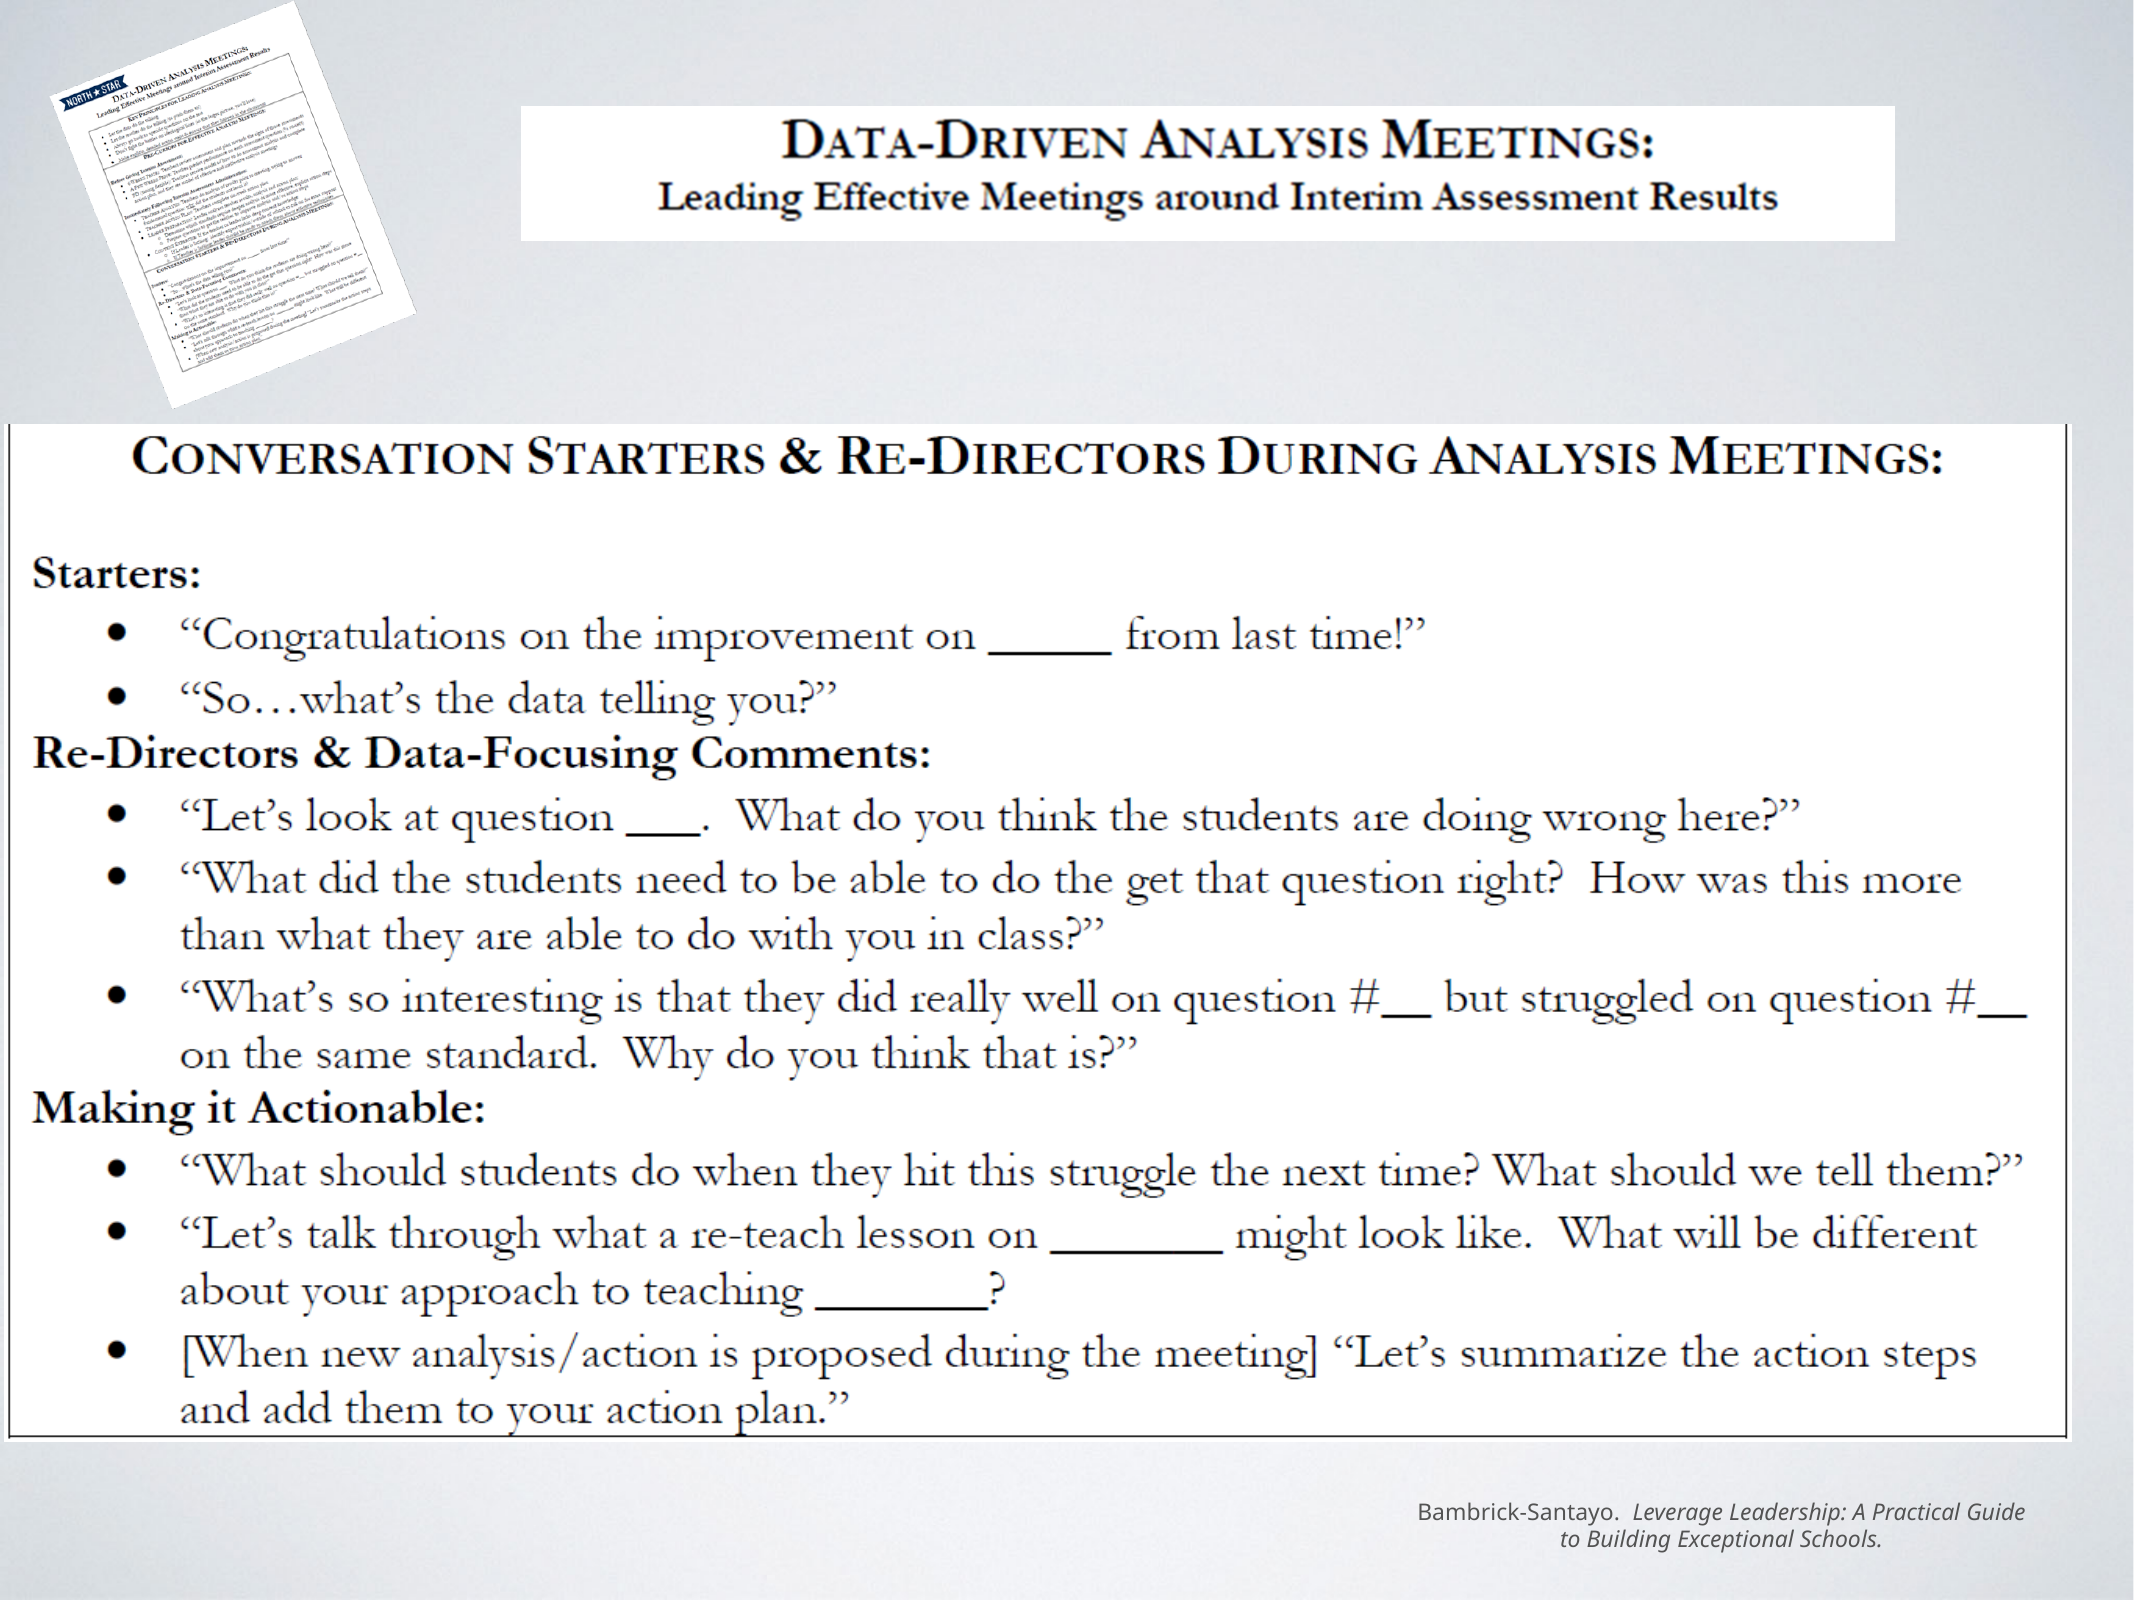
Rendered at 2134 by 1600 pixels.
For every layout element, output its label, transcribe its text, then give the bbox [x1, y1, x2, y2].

picture [0, 0, 2134, 1600]
text_box Bambrick-Santayo. Leverage Leadership: A Practical Guide to Building Exceptional Schools. [1402, 1489, 2041, 1560]
